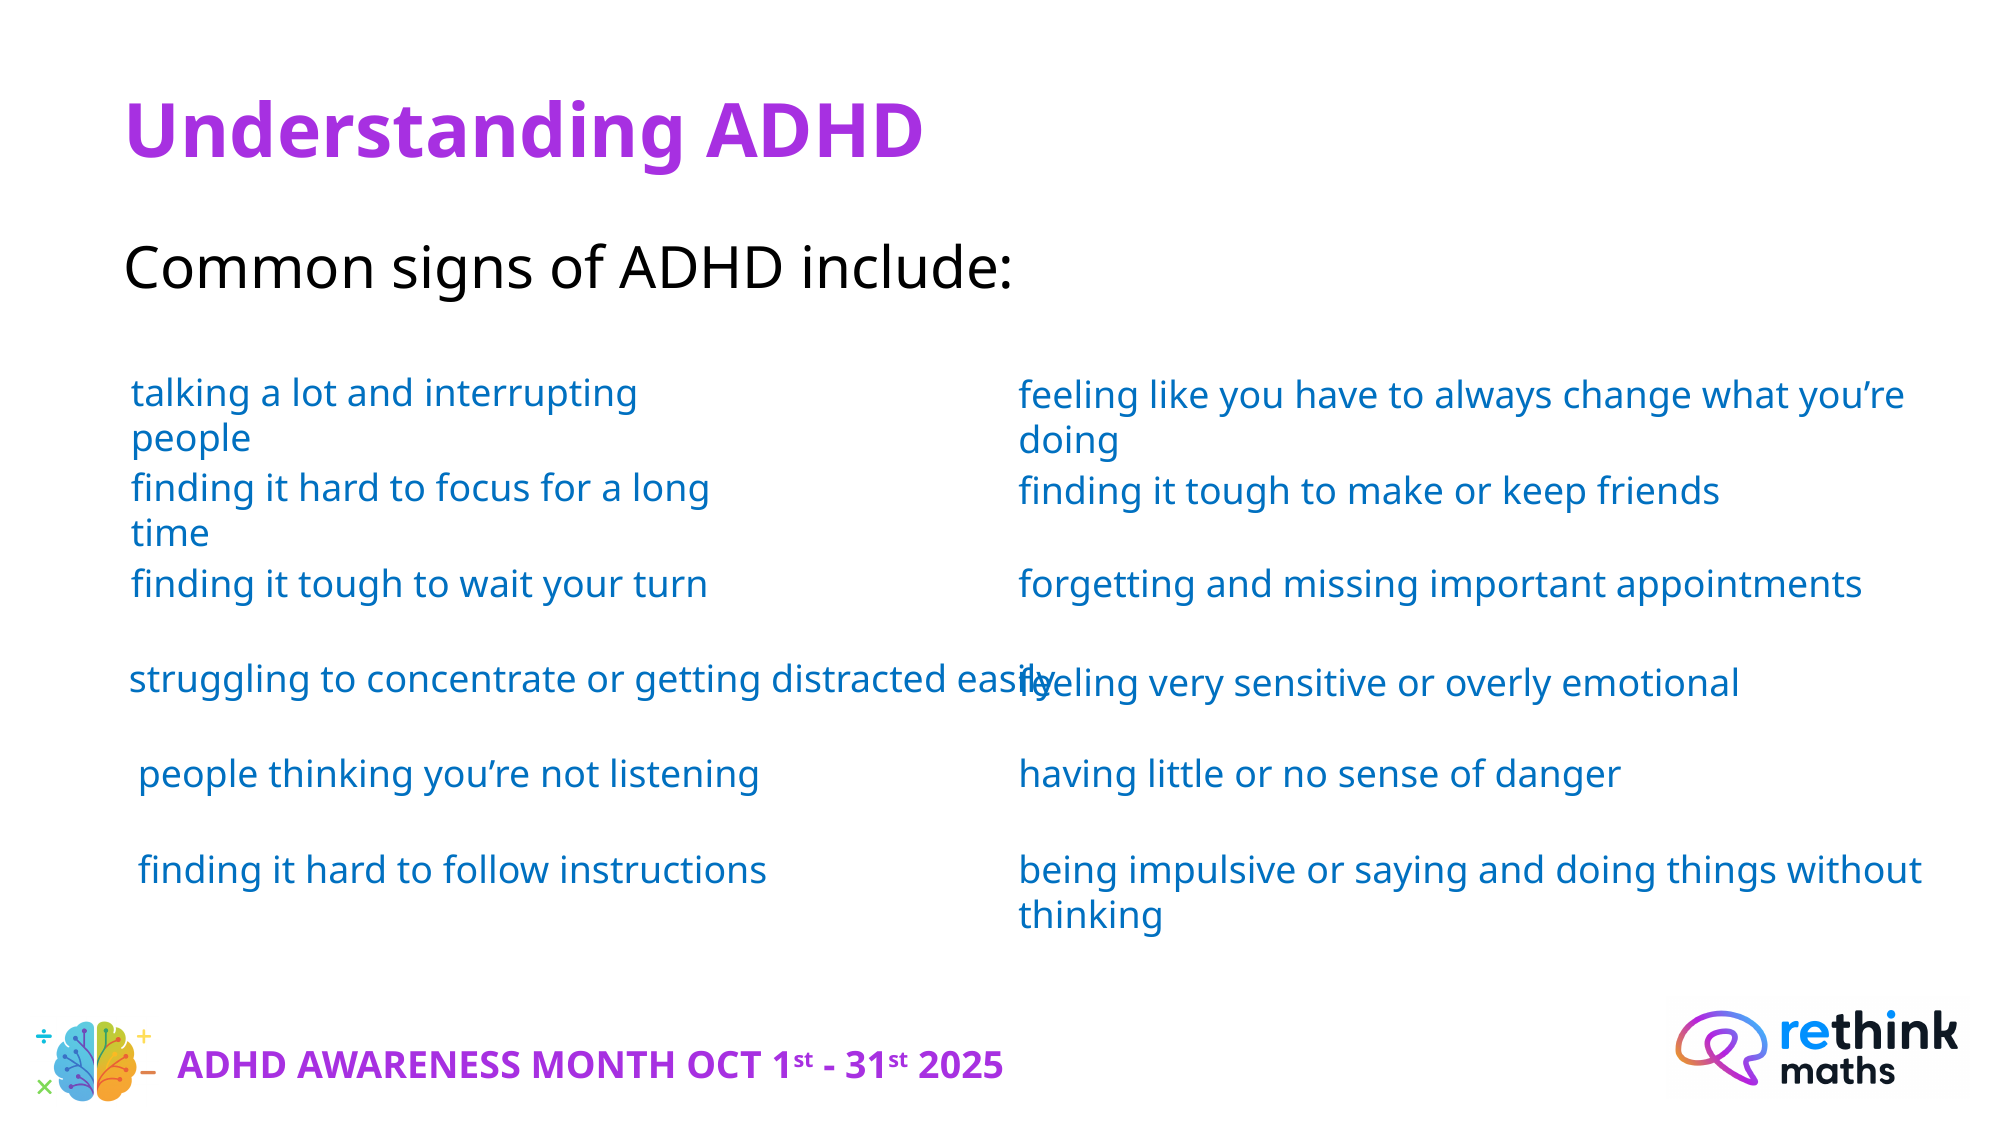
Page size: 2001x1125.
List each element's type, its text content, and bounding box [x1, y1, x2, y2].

text_box being impulsive or saying and doing things without thinking [1003, 838, 1983, 944]
text_box finding it tough to wait your turn [115, 552, 765, 612]
text_box Common signs of ADHD include: [108, 223, 1877, 378]
picture [29, 1015, 160, 1108]
text_box finding it hard to focus for a long time [115, 456, 765, 552]
text_box having little or no sense of danger [1003, 742, 1983, 802]
text_box talking a lot and interrupting people [115, 361, 765, 456]
picture [1665, 995, 1971, 1099]
text_box struggling to concentrate or getting distracted easily [114, 647, 1093, 708]
text_box ADHD AWARENESS MONTH OCT 1st - 31st 2025 [162, 1033, 1170, 1094]
text_box feeling like you have to always change what you’re doing [1003, 363, 1983, 459]
text_box people thinking you’re not listening [123, 742, 1102, 803]
text_box feeling very sensitive or overly emotional [1003, 651, 1983, 712]
text_box forgetting and missing important appointments [1003, 552, 1983, 612]
text_box finding it hard to follow instructions [123, 838, 1003, 899]
text_box finding it tough to make or keep friends [1003, 459, 1983, 520]
text_box Understanding ADHD [108, 75, 1116, 180]
